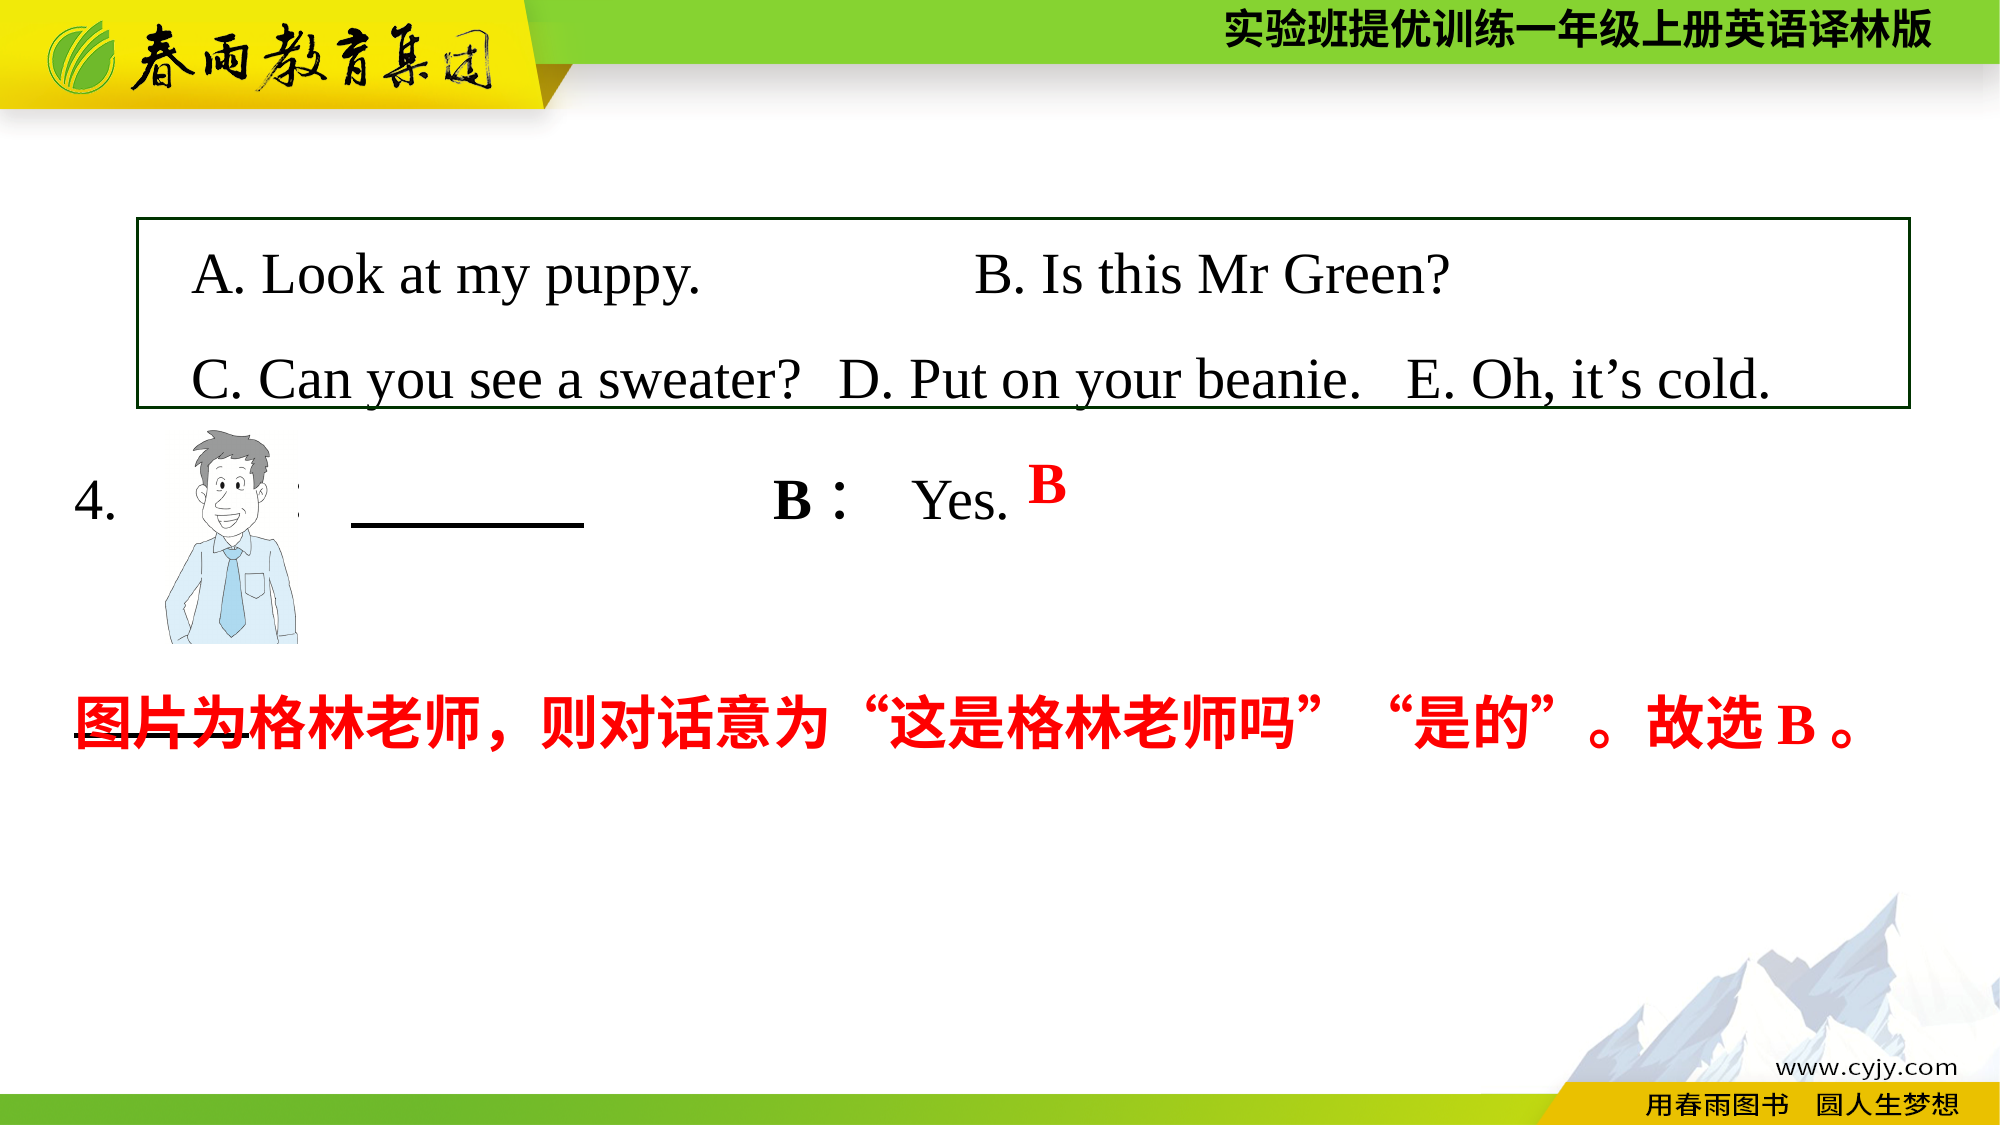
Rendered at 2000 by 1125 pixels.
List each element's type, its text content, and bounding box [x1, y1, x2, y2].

text_box [137, 218, 1910, 408]
text_box 图片为格林老师，则对话意为“这是格林老师吗”“是的”。故选B。 [59, 643, 1944, 764]
list A. Look at my puppy. B. Is this Mr Green? C. Can you see a sweater? D. Put on your beanie. E. Oh, it’s cold. [59, 192, 1944, 408]
picture [0, 0, 2000, 1125]
text_box 4. A： B： Yes. [59, 418, 1944, 643]
text_box B [1013, 438, 1083, 523]
